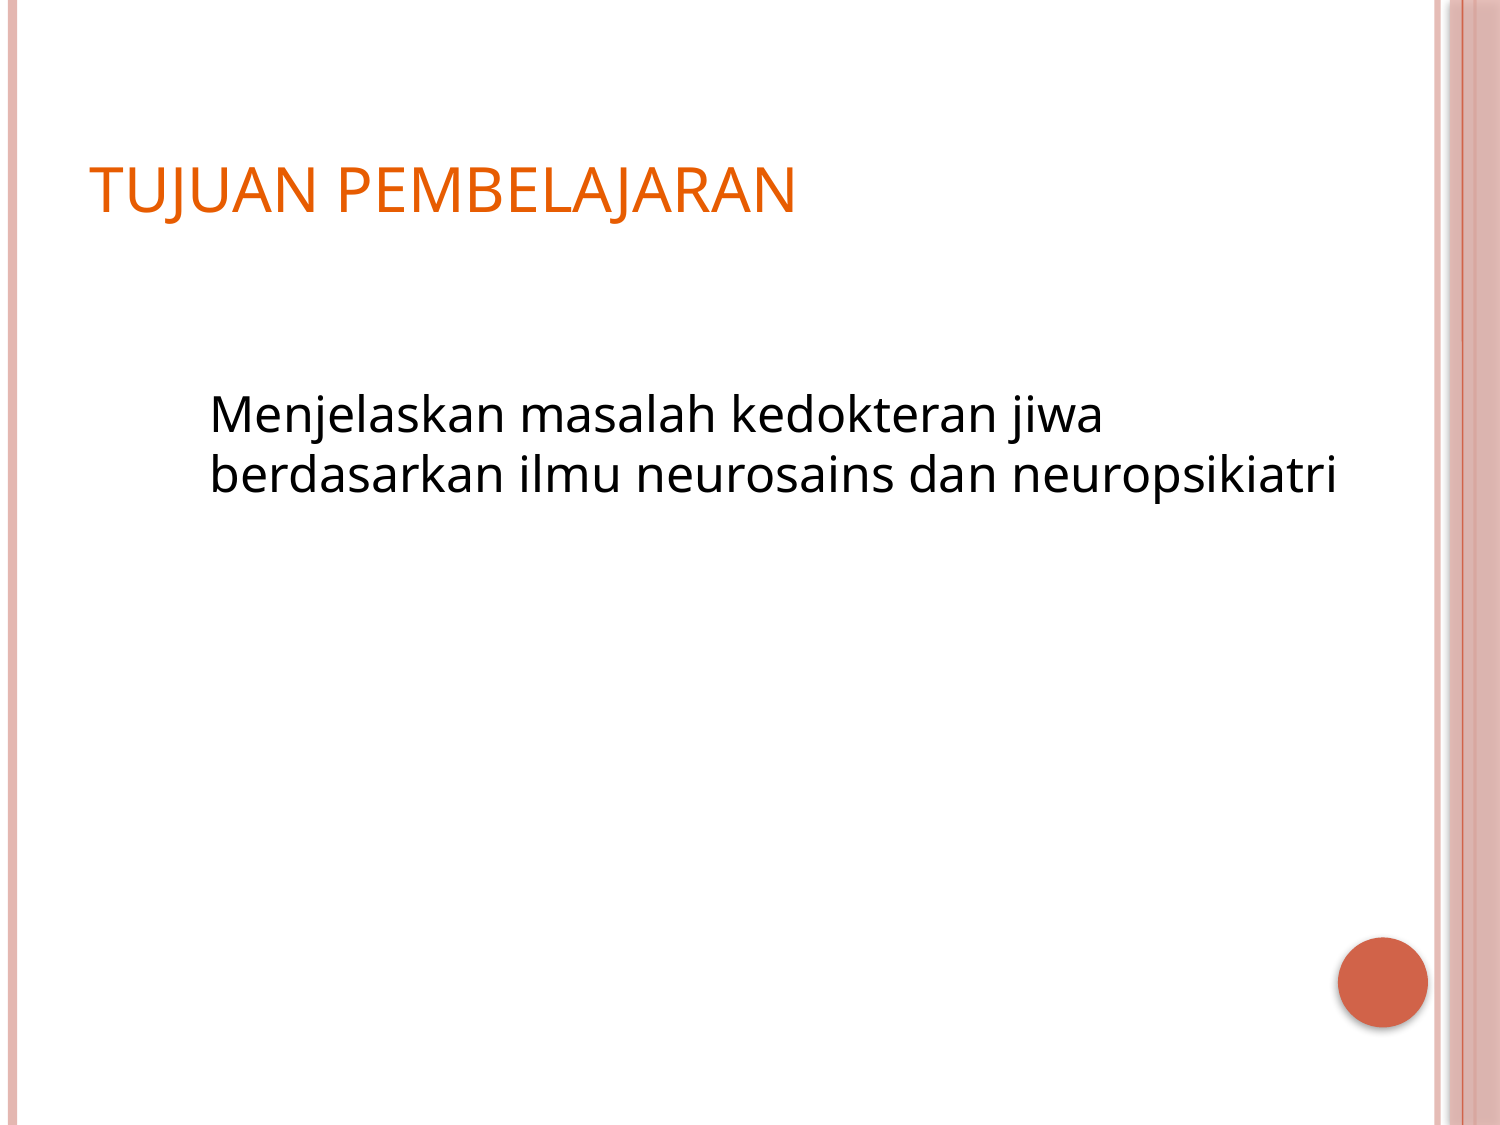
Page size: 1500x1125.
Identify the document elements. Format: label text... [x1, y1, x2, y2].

list Menjelaskan masalah kedokteran jiwa berdasarkan ilmu neurosains dan neuropsikiatri [150, 375, 1425, 725]
title Tujuan Pembelajaran [75, 45, 1300, 233]
